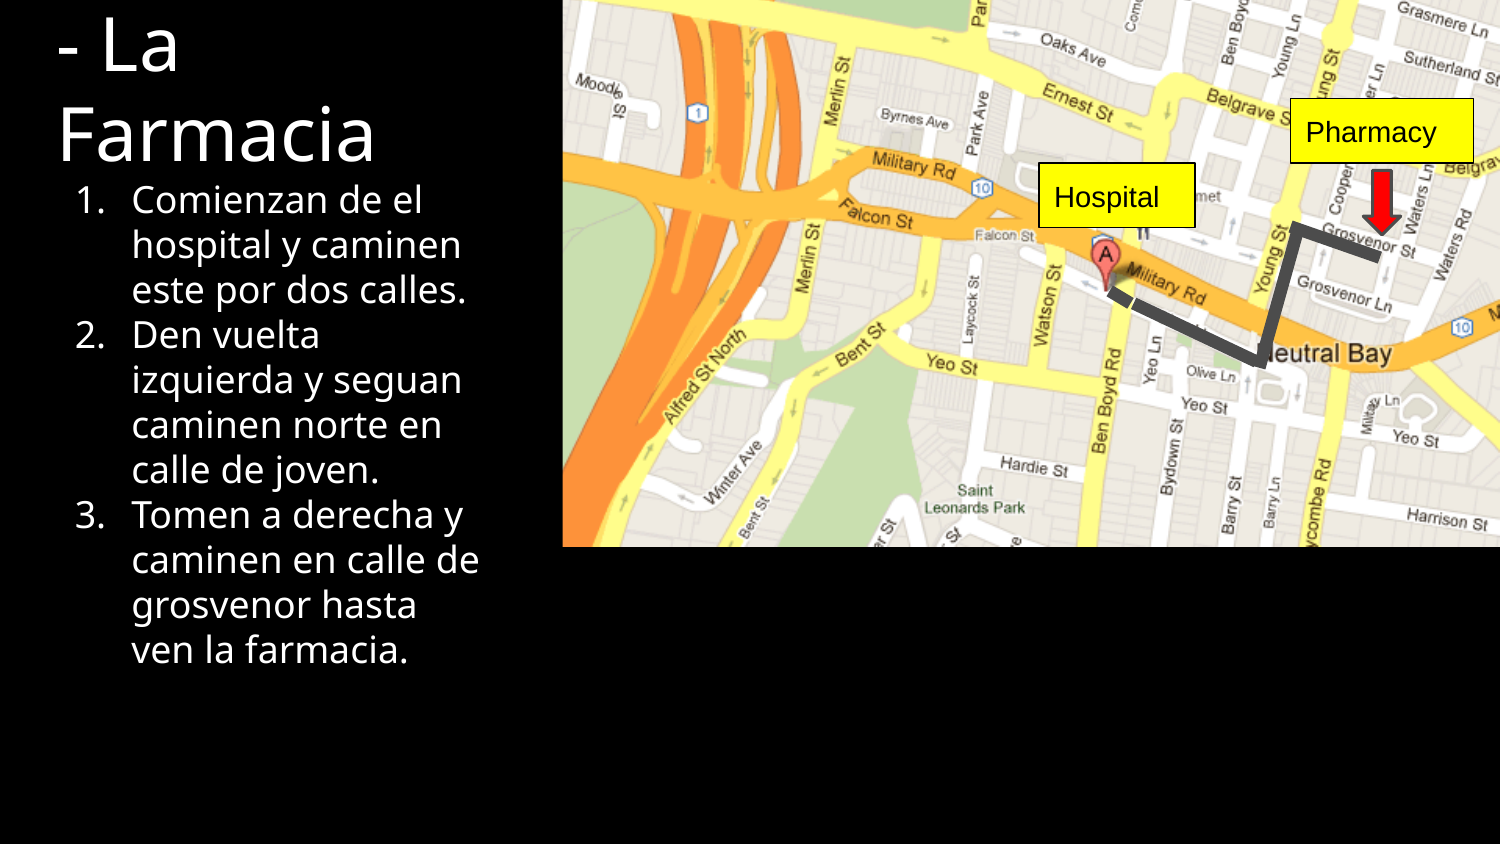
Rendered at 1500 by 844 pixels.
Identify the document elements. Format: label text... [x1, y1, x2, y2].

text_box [1133, 303, 1254, 362]
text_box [1259, 226, 1300, 369]
text_box Hospital [1039, 163, 1195, 228]
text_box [1290, 226, 1381, 258]
text_box [1363, 170, 1401, 233]
title El Hospital - La Farmacia Comienzan de el hospital y caminen este por dos calles. Den vuelta izquierda y seguan caminen norte en calle de joven. Tomen a derecha y caminen en calle de grosvenor hasta ven la farmacia. [41, 37, 509, 807]
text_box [1109, 290, 1131, 304]
text_box [562, 0, 1500, 547]
text_box Pharmacy [1290, 98, 1474, 164]
